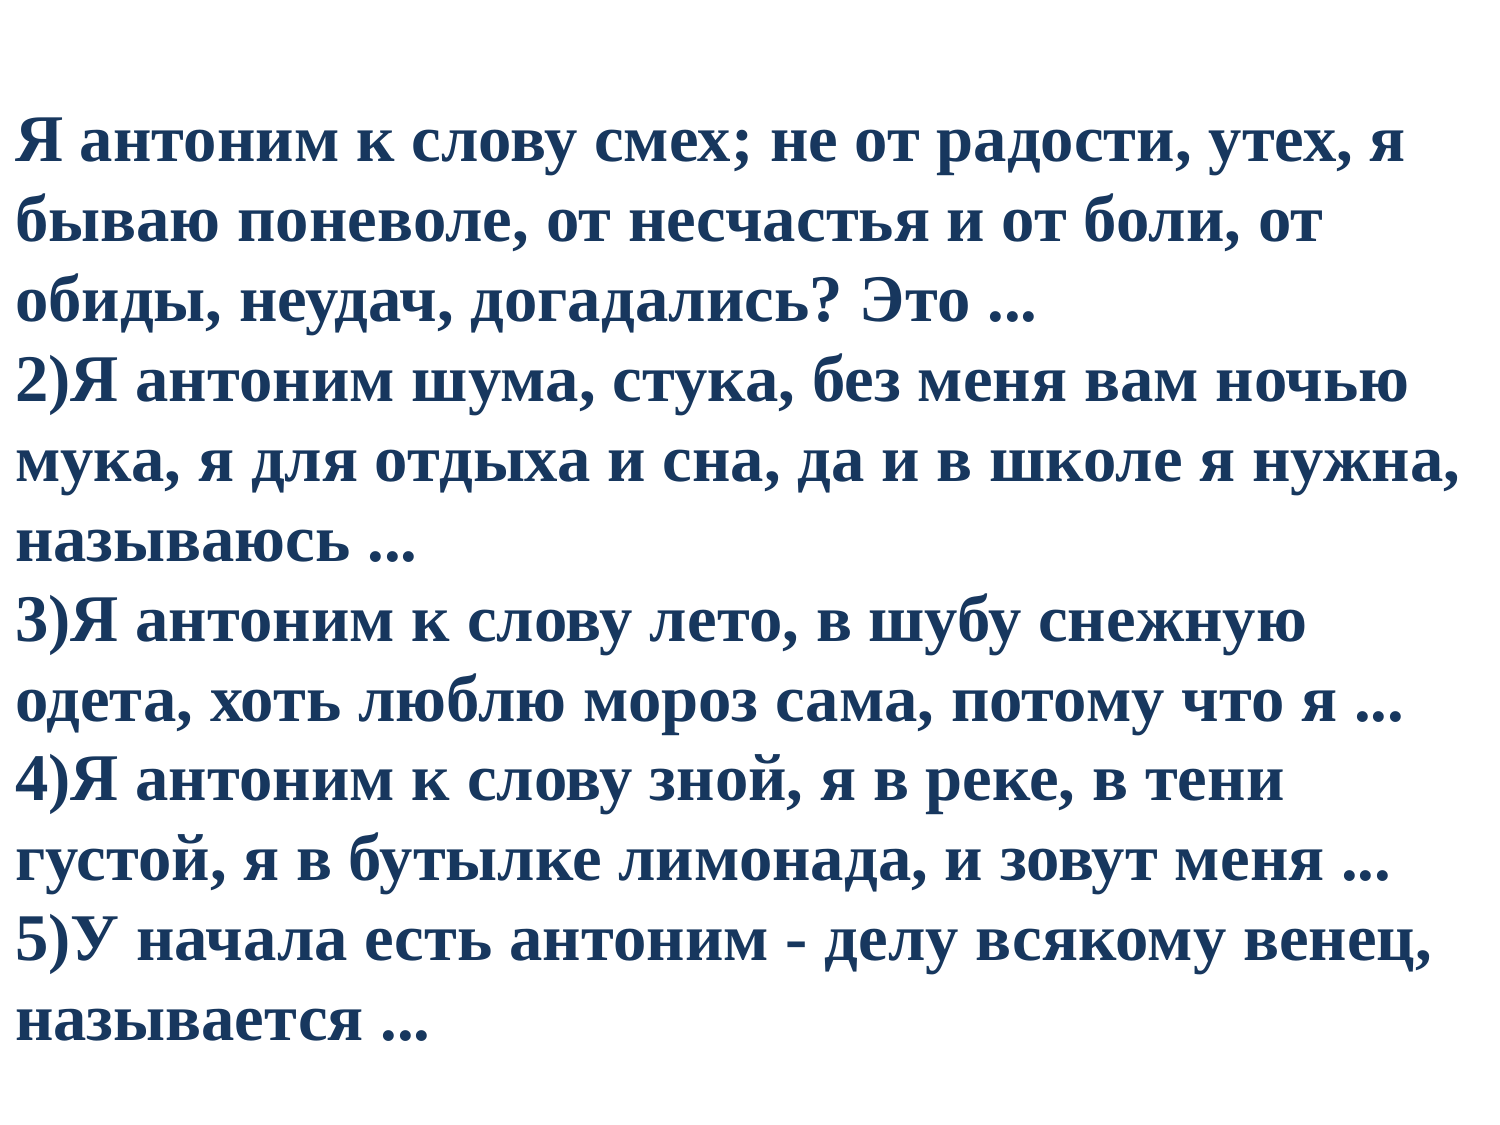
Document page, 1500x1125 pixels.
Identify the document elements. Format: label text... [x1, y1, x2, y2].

text_box Я антоним к слову смех; не от радости, утех, я бываю поневоле, от несчастья и от боли, от обиды, неудач, догадались? Это ... 2)Я антоним шума, стука, без меня вам ночью мука, я для отдыха и сна, да и в школе я нужна, называюсь ... 3)Я антоним к слову лето, в шубу снежную одета, хоть люблю мороз сама, потому что я ... 4)Я антоним к слову зной, я в реке, в тени густой, я в бутылке лимонада, и зовут меня ... 5)У начала есть антоним - делу всякому венец, называется ... [0, 87, 1500, 1062]
